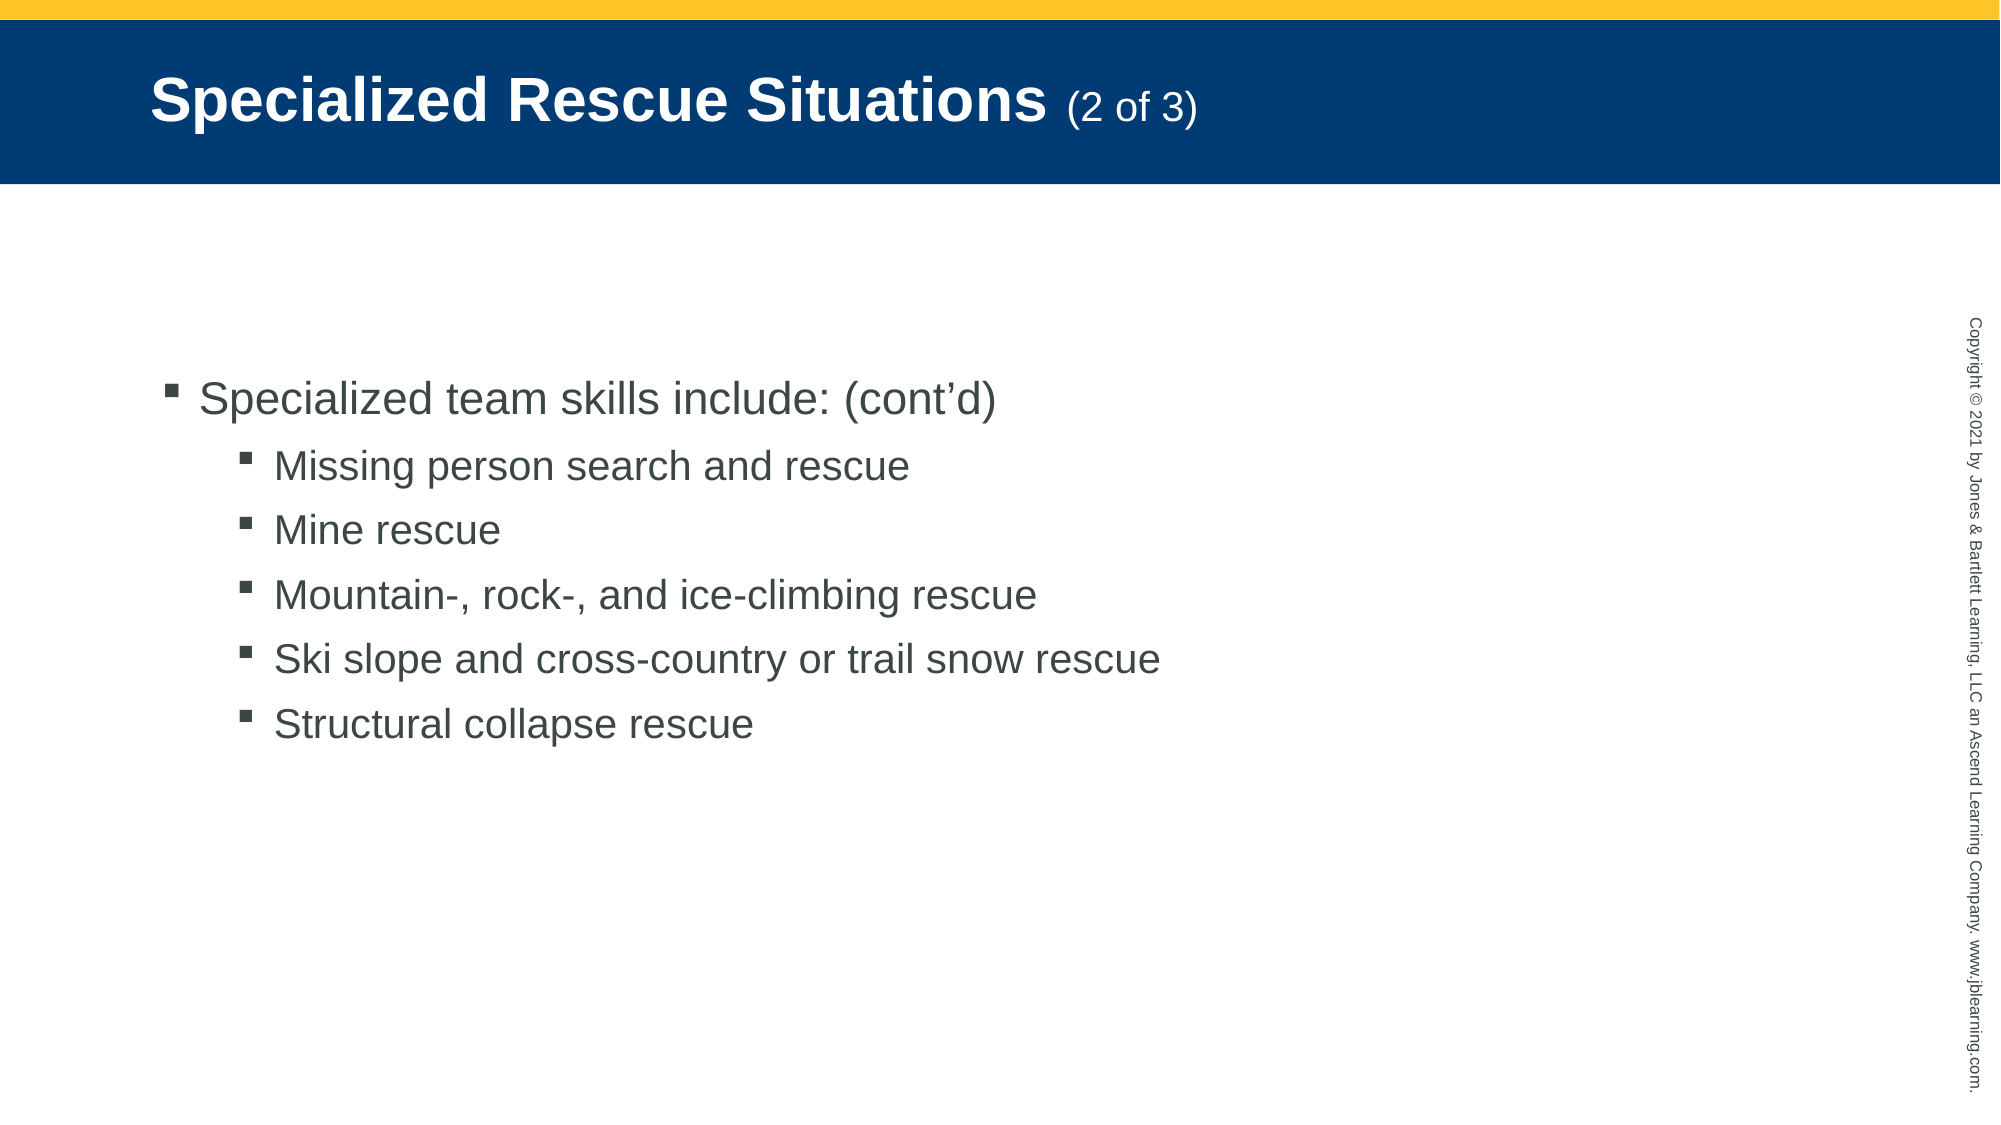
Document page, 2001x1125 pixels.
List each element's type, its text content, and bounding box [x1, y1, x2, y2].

title Specialized Rescue Situations (2 of 3) [0, 19, 2000, 185]
list Specialized team skills include: (cont’d) Missing person search and rescue Mine rescue Mountain-, rock-, and ice-climbing rescue Ski slope and cross-country or trail snow rescue Structural collapse rescue [146, 361, 1859, 1016]
